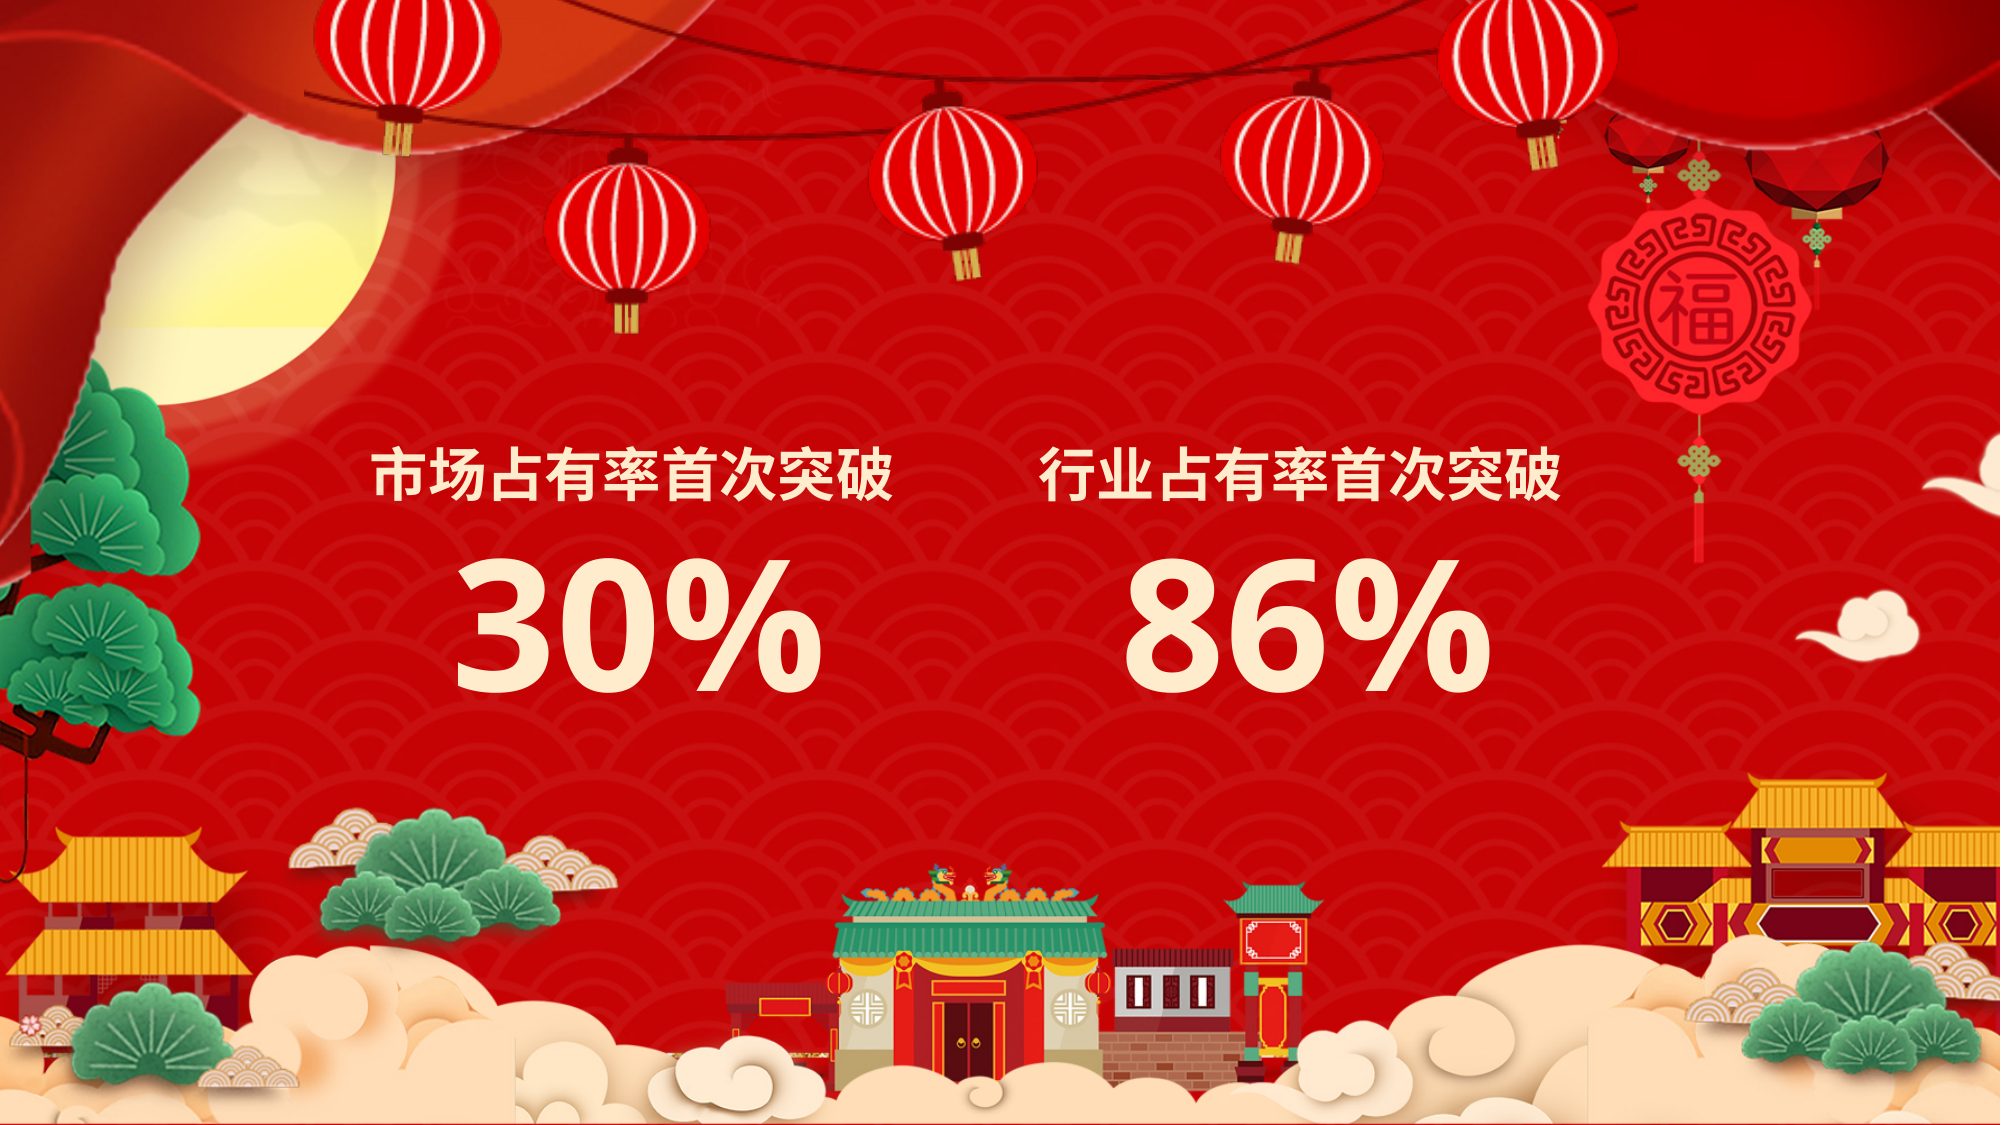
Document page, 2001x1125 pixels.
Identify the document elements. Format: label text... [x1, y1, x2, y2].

text_box 市场占有率首次突破30% [265, 430, 934, 736]
picture [0, 0, 2000, 1125]
text_box 行业占有率首次突破86% [934, 430, 1682, 736]
